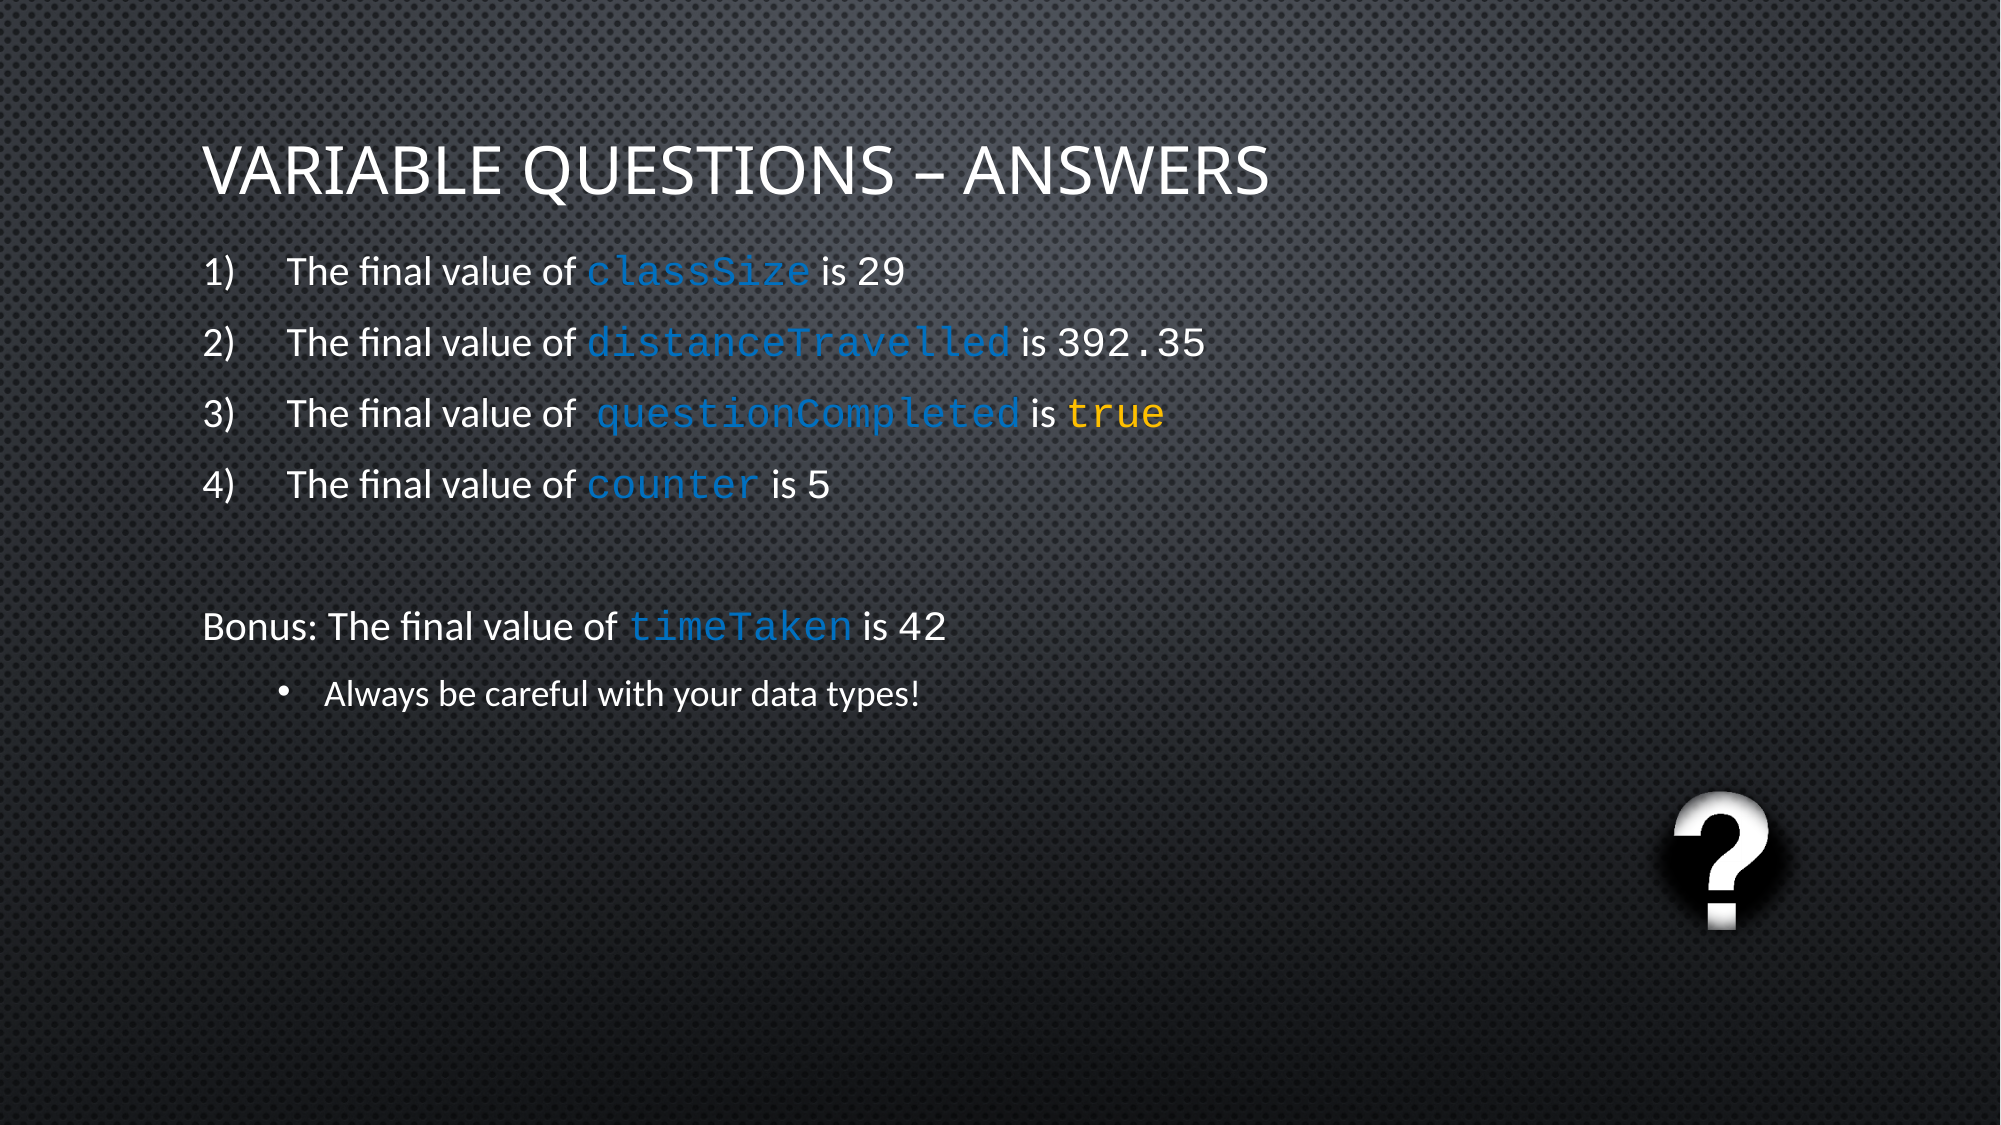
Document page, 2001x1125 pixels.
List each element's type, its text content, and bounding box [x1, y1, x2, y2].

title Variable Questions – Answers [187, 99, 1813, 236]
picture [1634, 772, 1813, 951]
list The final value of classSize is 29 The final value of distanceTravelled is 392.35 The final value of questionCompleted is true The final value of counter is 5 Bonus: The final value of timeTaken is 42 Always be careful with your data types! [187, 236, 1813, 992]
